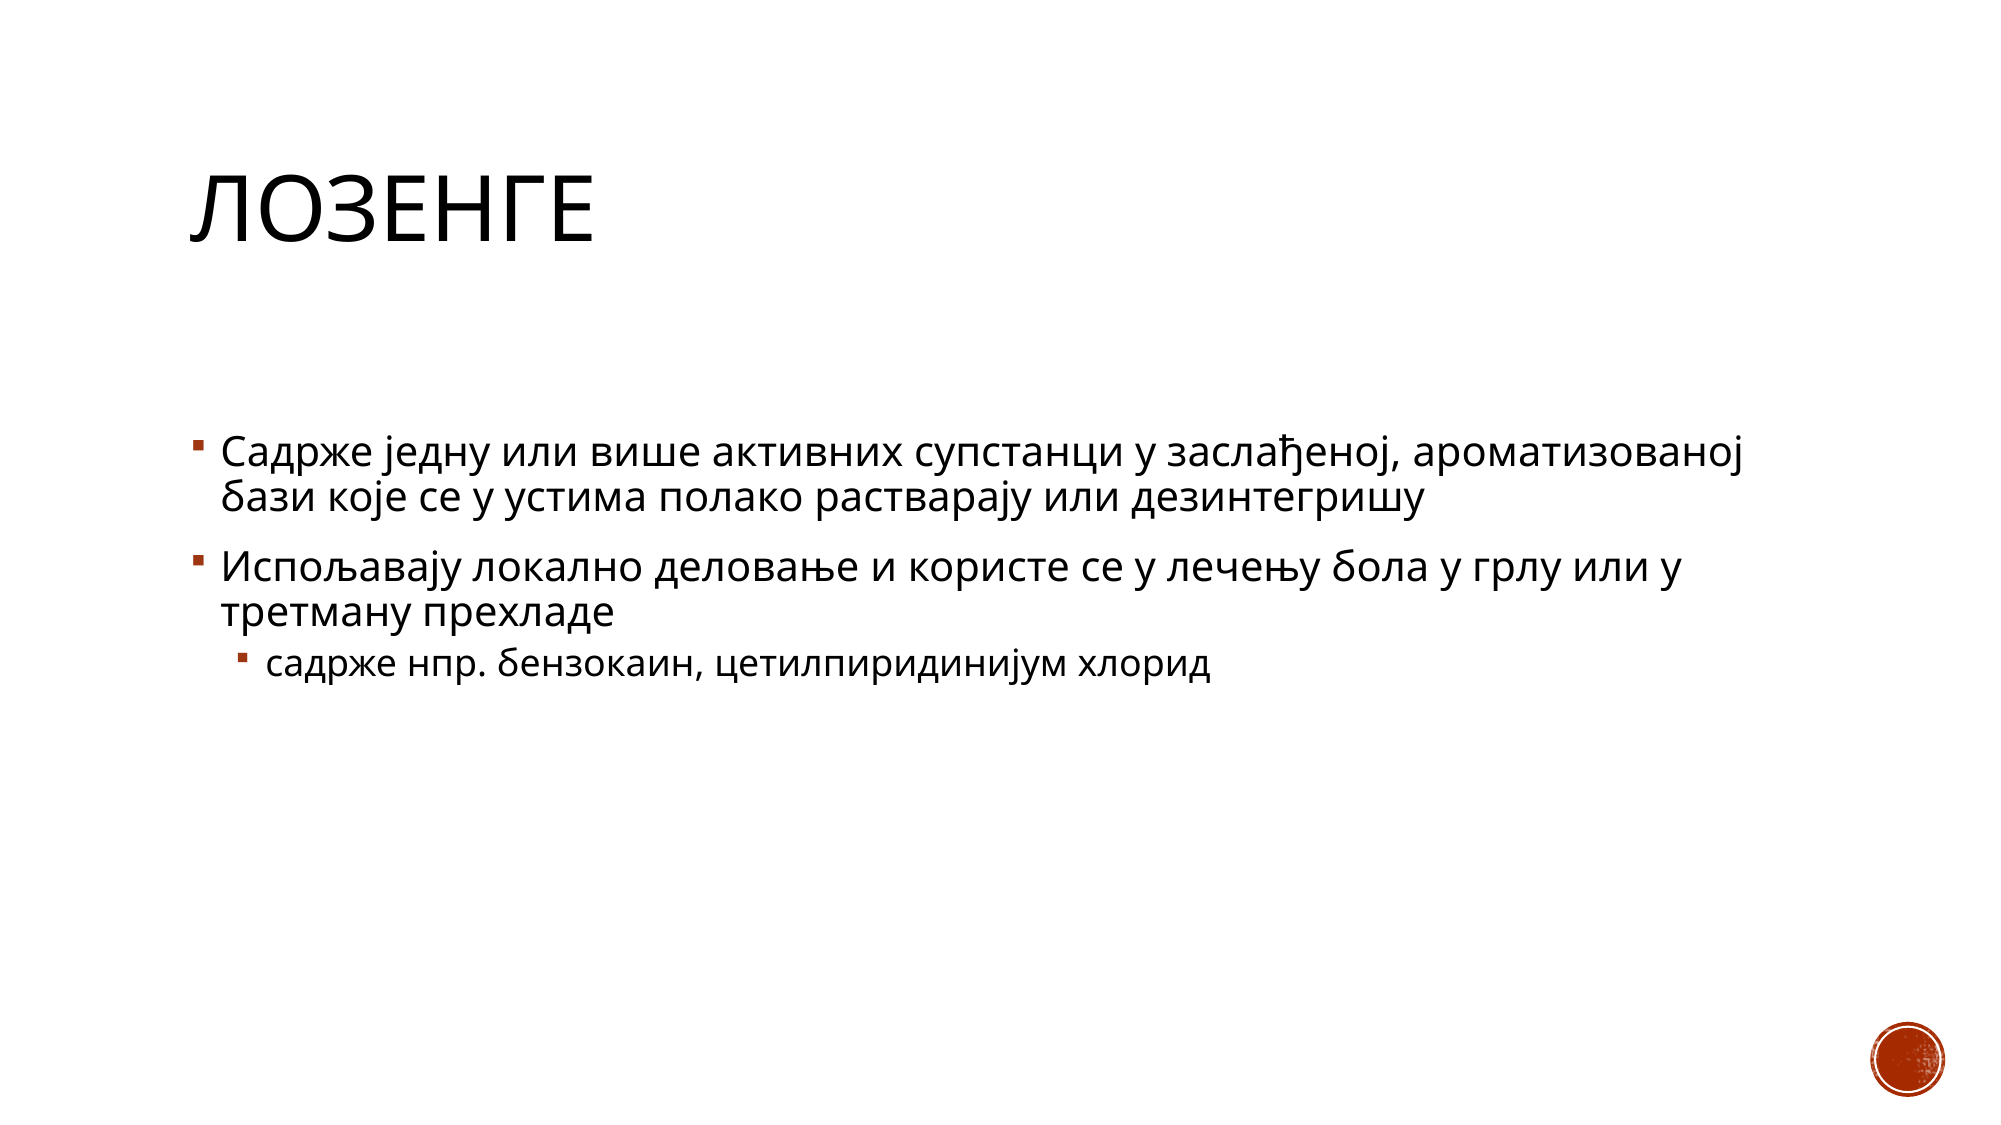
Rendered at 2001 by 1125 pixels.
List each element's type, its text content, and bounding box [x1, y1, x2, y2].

list Садрже једну или више активних супстанци у заслађеној, ароматизованој бази које се у устима полако растварају или дезинтегришу Испољавају локално деловање и користе се у лечењу бола у грлу или у третману прехладе садрже нпр. бензокаин, цетилпиридинијум хлорид [175, 348, 1826, 1013]
title Лозенге [175, 79, 1826, 344]
